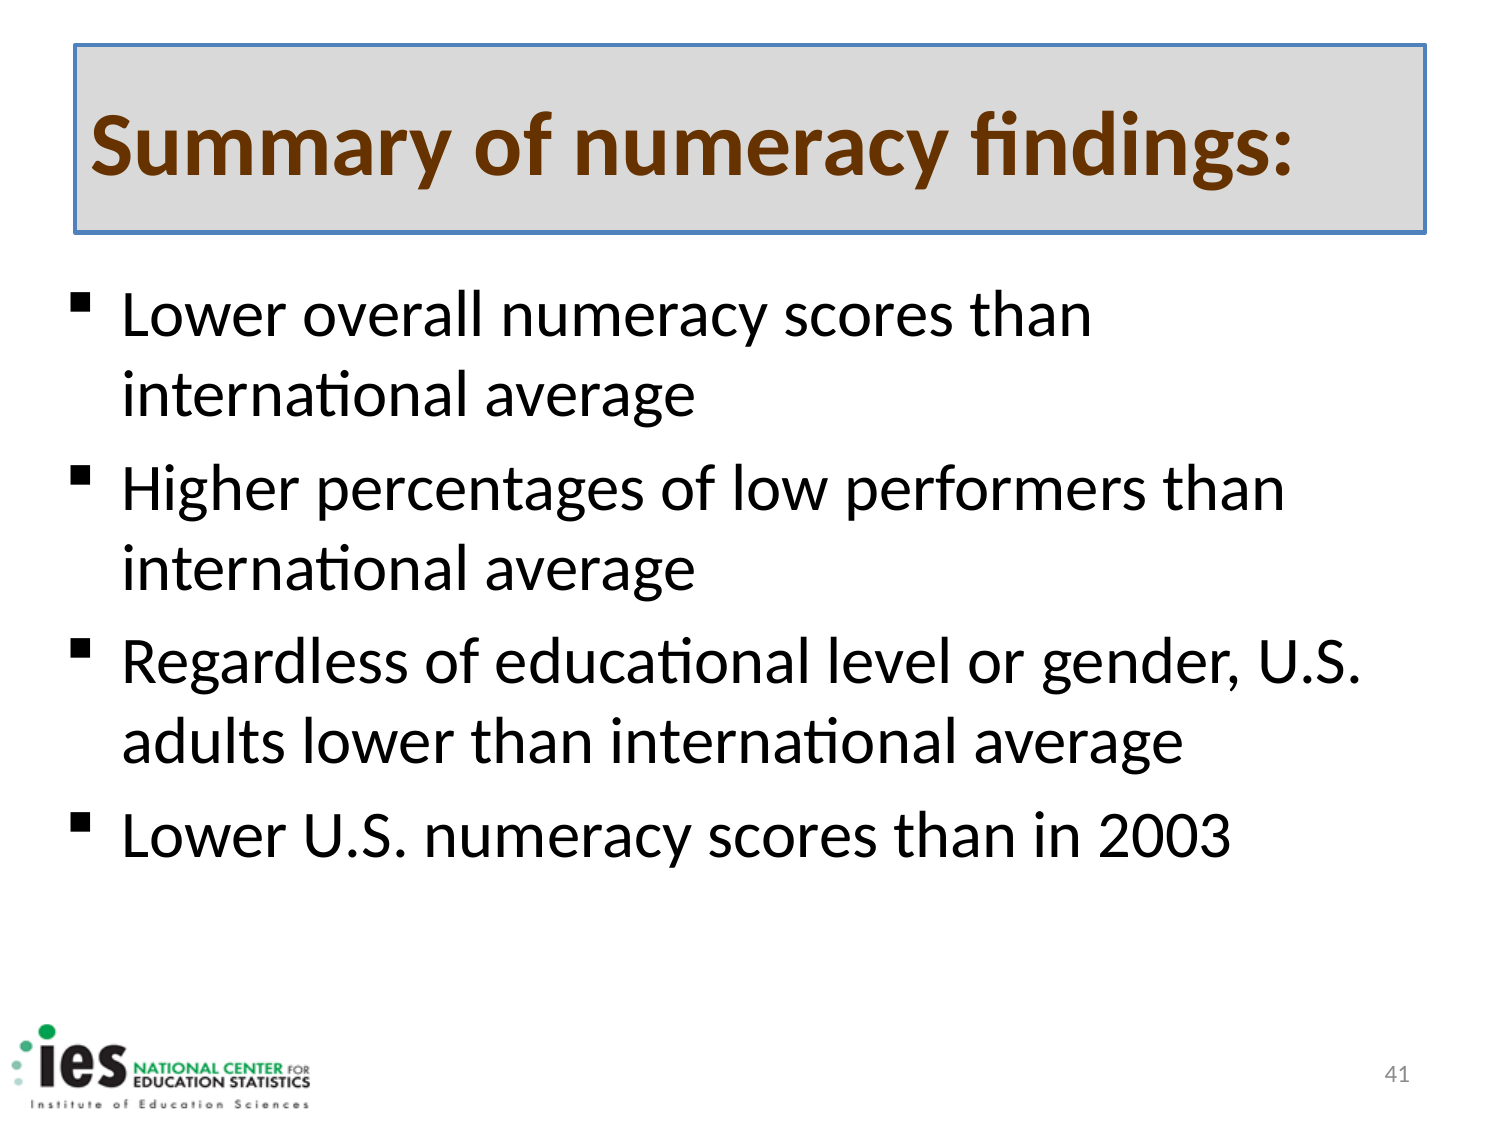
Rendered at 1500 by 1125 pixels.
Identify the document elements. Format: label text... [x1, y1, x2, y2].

slide_number 41 [1074, 1042, 1425, 1103]
picture [0, 1011, 337, 1125]
title Summary of numeracy findings: [75, 45, 1425, 233]
list Lower overall numeracy scores than international average Higher percentages of low performers than international average Regardless of educational level or gender, U.S. adults lower than international average Lower U.S. numeracy scores than in 2003 [50, 262, 1450, 1005]
